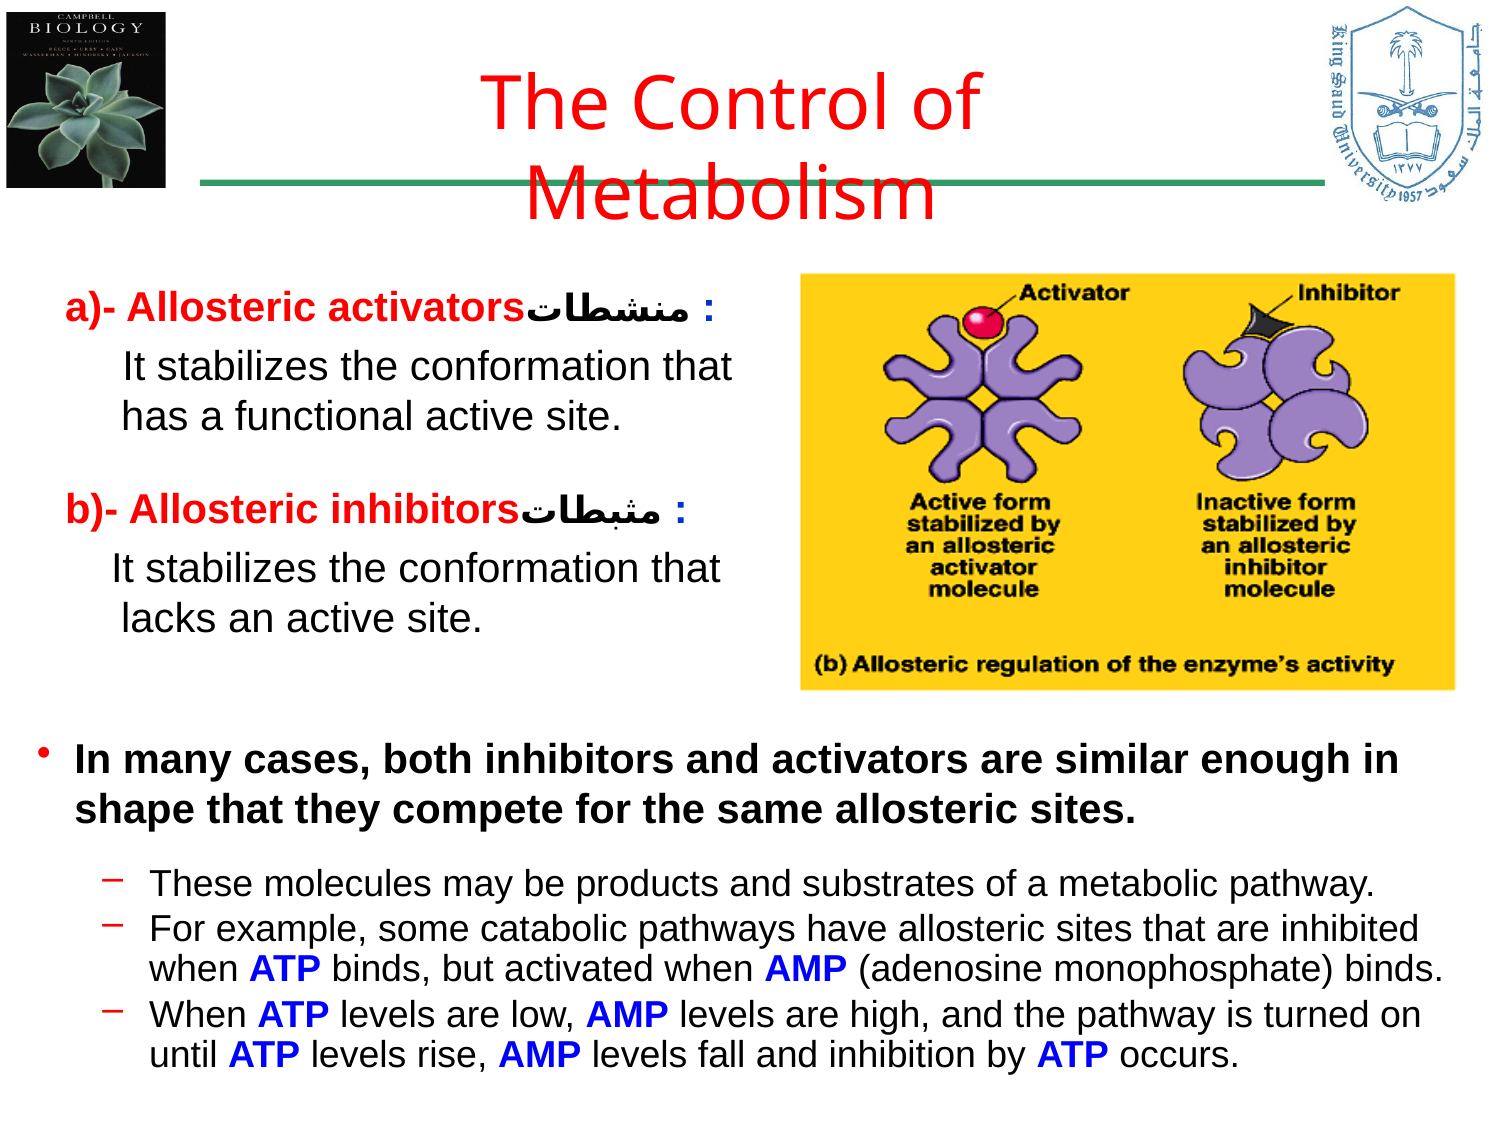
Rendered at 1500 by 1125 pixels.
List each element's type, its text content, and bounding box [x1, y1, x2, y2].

picture [799, 262, 1476, 704]
text_box The Control of Metabolism [312, 216, 1150, 243]
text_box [5, 0, 1488, 209]
text_box In many cases, both inhibitors and activators are similar enough in shape that they compete for the same allosteric sites. These molecules may be products and substrates of a metabolic pathway. For example, some catabolic pathways have allosteric sites that are inhibited when ATP binds, but activated when AMP (adenosine monophosphate) binds. When ATP levels are low, AMP levels are high, and the pathway is turned on until ATP levels rise, AMP levels fall and inhibition by ATP occurs. [12, 724, 1475, 1084]
list a)- Allosteric activatorsمنشطات : It stabilizes the conformation that has a functional active site. b)- Allosteric inhibitorsمثبطات : It stabilizes the conformation that lacks an active site. [50, 272, 788, 724]
